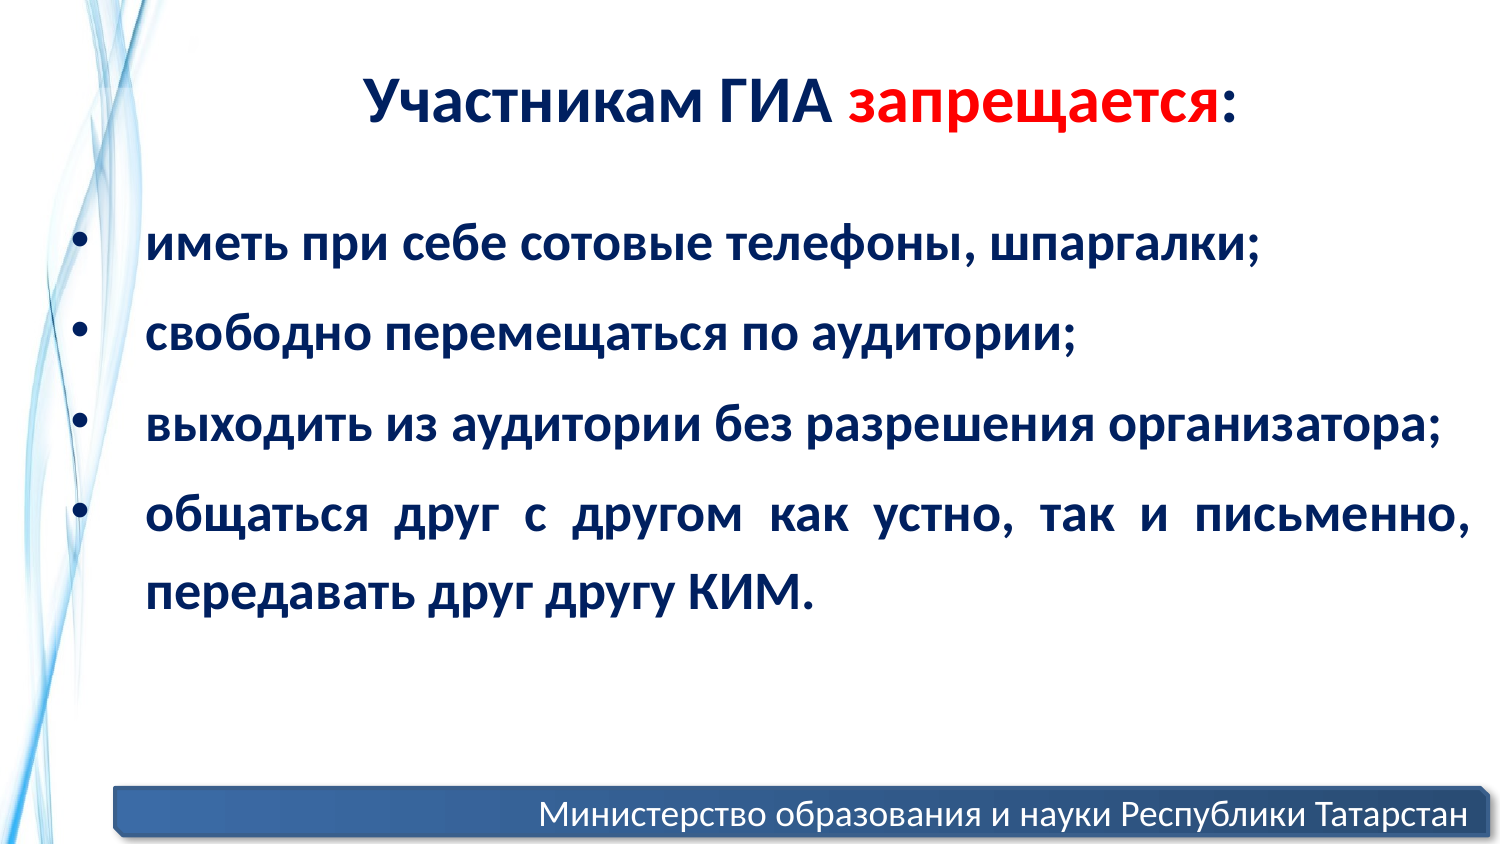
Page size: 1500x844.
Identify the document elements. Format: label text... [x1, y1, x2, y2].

text_box Министерство образования и науки Республики Татарстан [235, 785, 1491, 838]
text_box Участникам ГИА запрещается: [235, 48, 1428, 135]
picture [0, 0, 231, 844]
text_box иметь при себе сотовые телефоны, шпаргалки; свободно перемещаться по аудитории; выходить из аудитории без разрешения организатора; общаться друг с другом как устно, так и письменно, передавать друг другу КИМ. [235, 86, 1490, 728]
